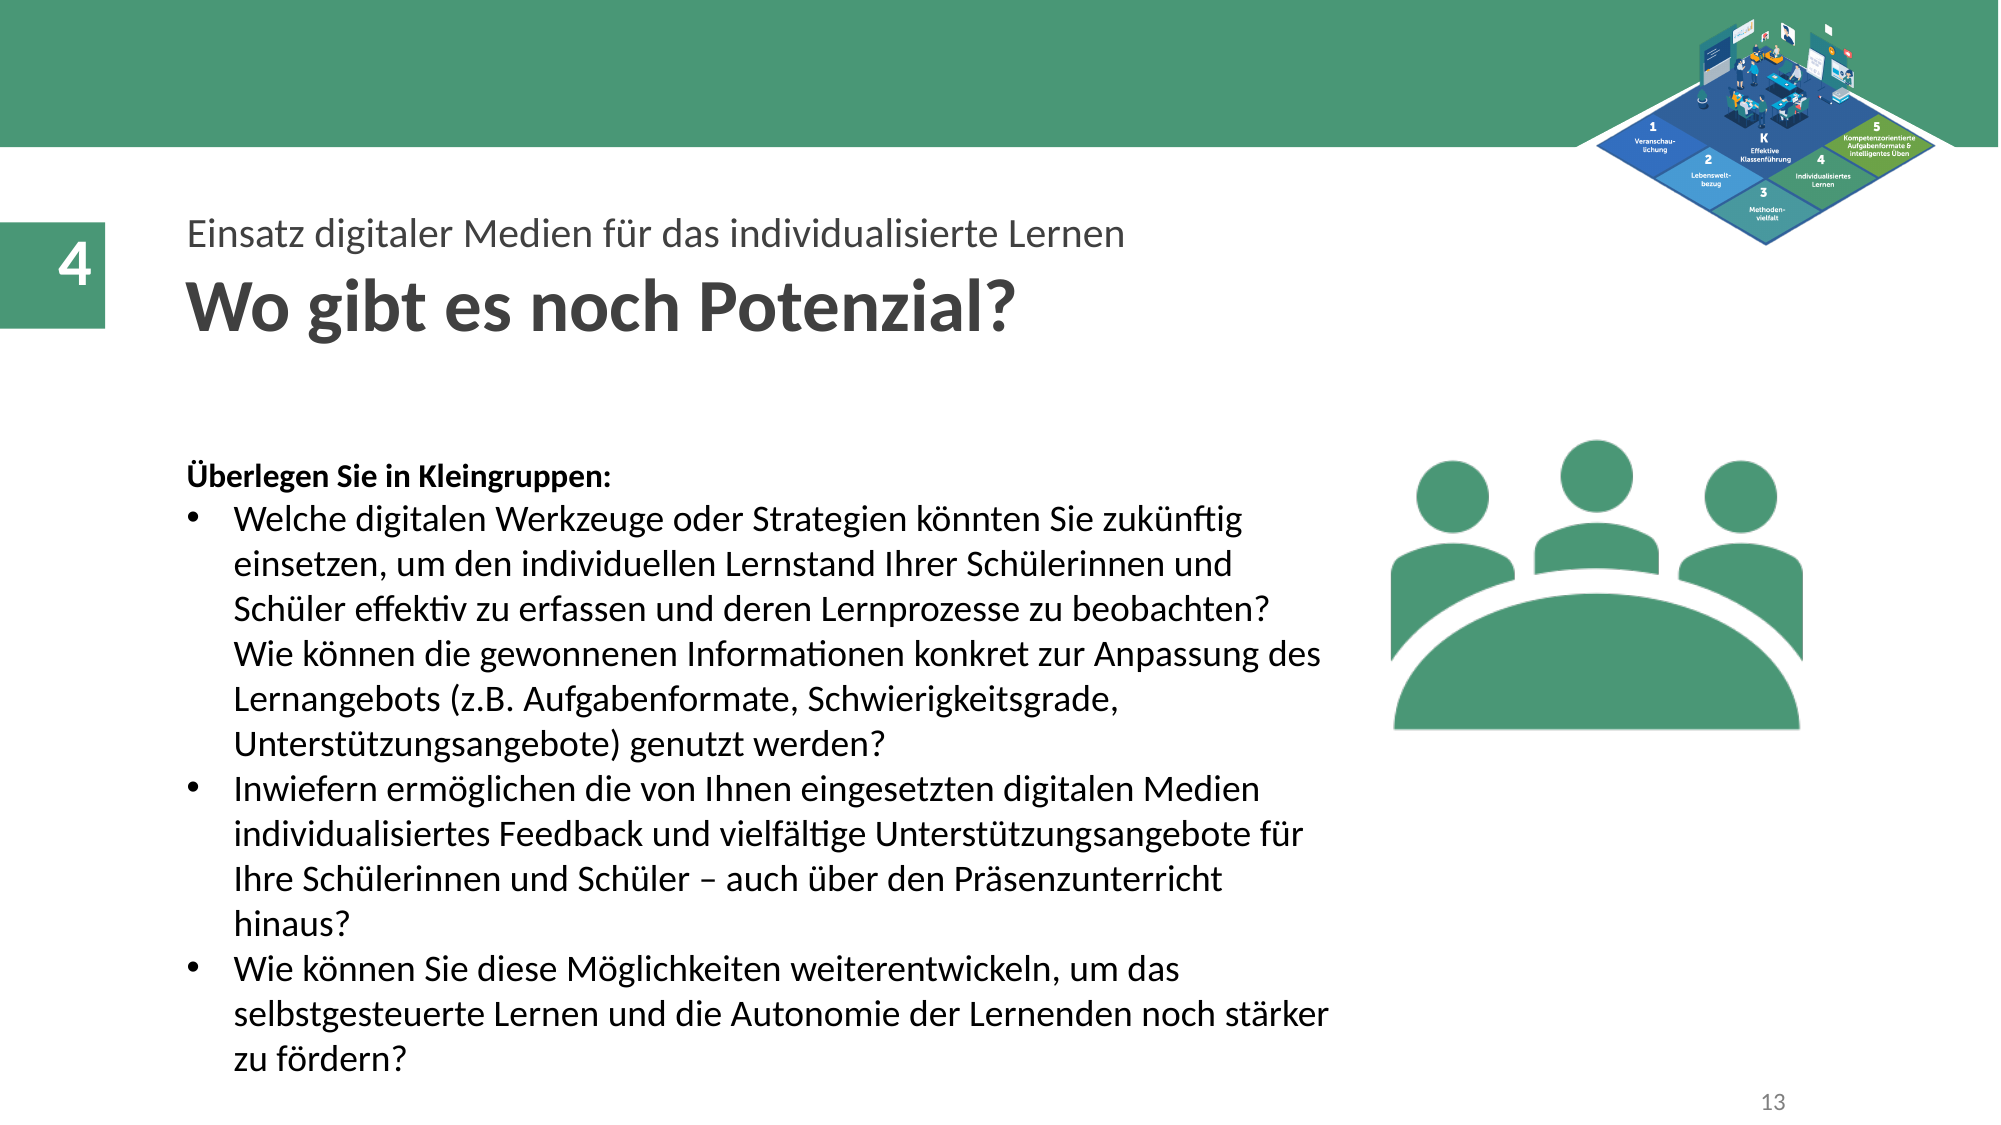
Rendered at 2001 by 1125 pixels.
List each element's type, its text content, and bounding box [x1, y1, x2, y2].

list Wo gibt es noch Potenzial? [170, 272, 1901, 356]
text_box Überlegen Sie in Kleingruppen: Welche digitalen Werkzeuge oder Strategien könnten Sie zukünftig einsetzen, um den individuellen Lernstand Ihrer Schülerinnen und Schüler effektiv zu erfassen und deren Lernprozesse zu beobachten? Wie können die gewonnenen Informationen konkret zur Anpassung des Lernangebots (z.B. Aufgabenformate, Schwierigkeitsgrade, Unterstützungsangebote) genutzt werden? Inwiefern ermöglichen die von Ihnen eingesetzten digitalen Medien individualisiertes Feedback und vielfältige Unterstützungsangebote für Ihre Schülerinnen und Schüler – auch über den Präsenzunterricht hinaus? Wie können Sie diese Möglichkeiten weiterentwickeln, um das selbstgesteuerte Lernen und die Autonomie der Lernenden noch stärker zu fördern? [171, 446, 1351, 1087]
picture [1350, 338, 1844, 832]
picture [1589, 12, 1942, 249]
slide_number 13 [1350, 1075, 1801, 1125]
list Einsatz digitaler Medien für das individualisierte Lernen [171, 180, 1615, 264]
